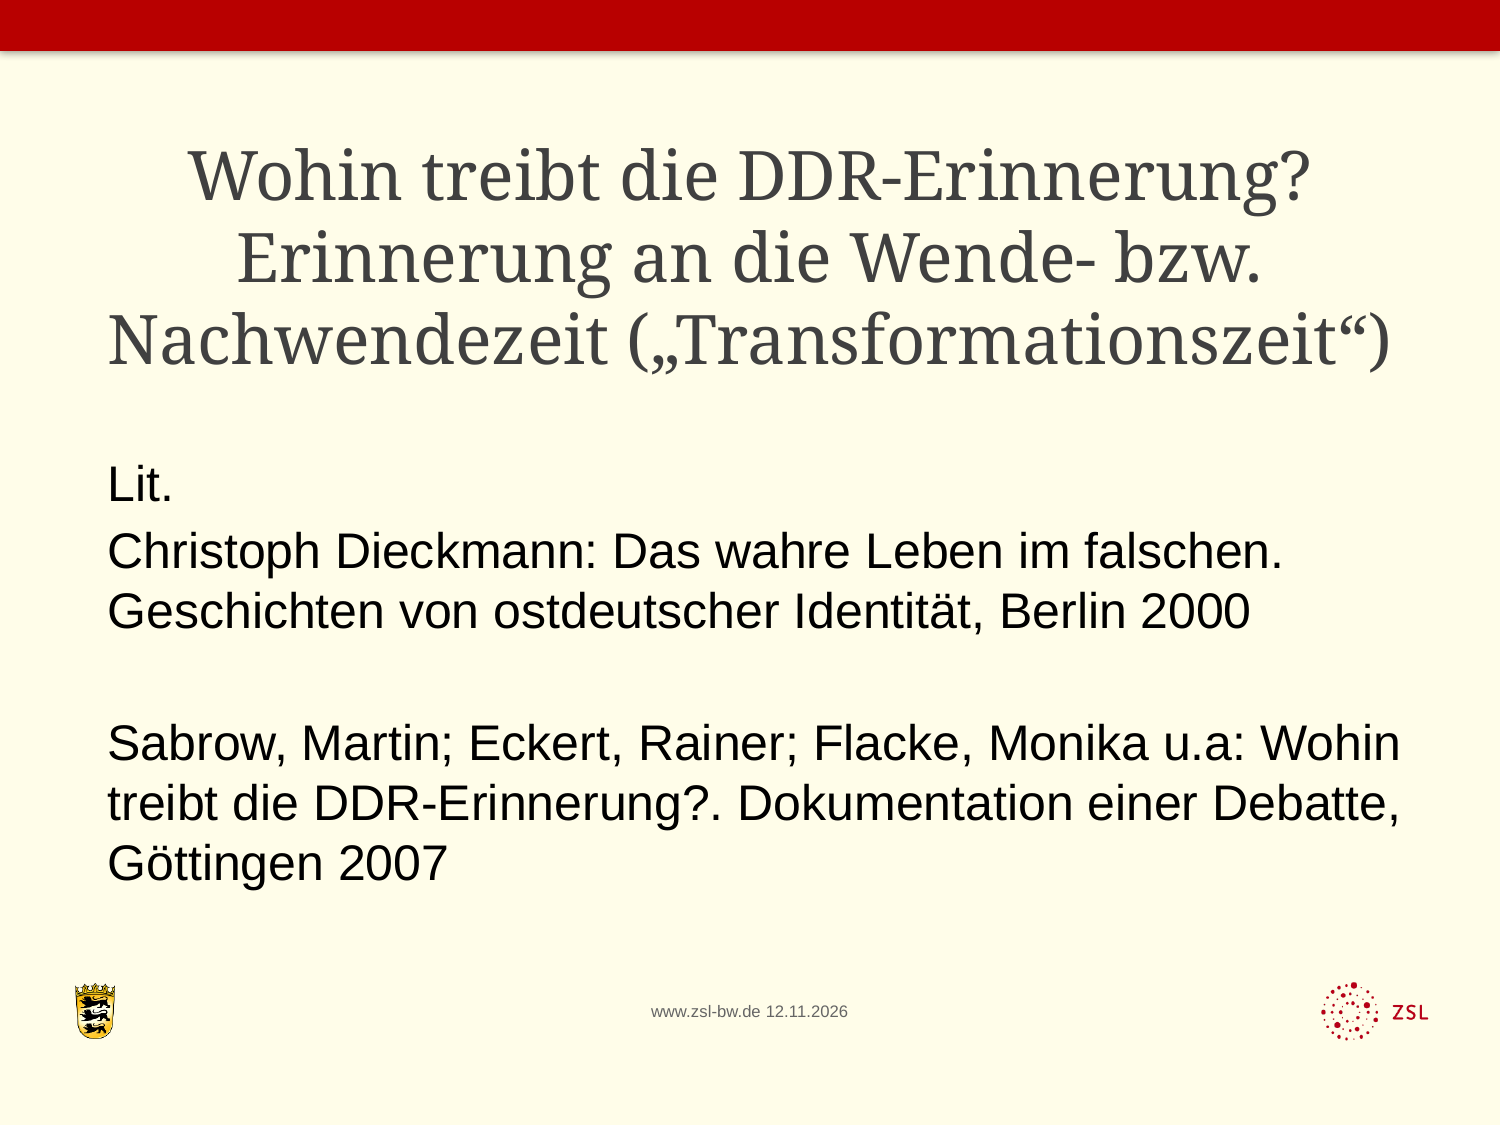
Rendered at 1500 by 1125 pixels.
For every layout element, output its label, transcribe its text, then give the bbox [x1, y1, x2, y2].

list Lit. Christoph Dieckmann: Das wahre Leben im falschen. Geschichten von ostdeutscher Identität, Berlin 2000 Sabrow, Martin; Eckert, Rainer; Flacke, Monika u.a: Wohin treibt die DDR-Erinnerung?. Dokumentation einer Debatte, Göttingen 2007 [75, 444, 1425, 953]
title Wohin treibt die DDR-Erinnerung? Erinnerung an die Wende- bzw. Nachwendezeit („Transformationszeit“) [75, 113, 1425, 398]
picture [73, 981, 117, 1041]
picture [1320, 981, 1429, 1041]
